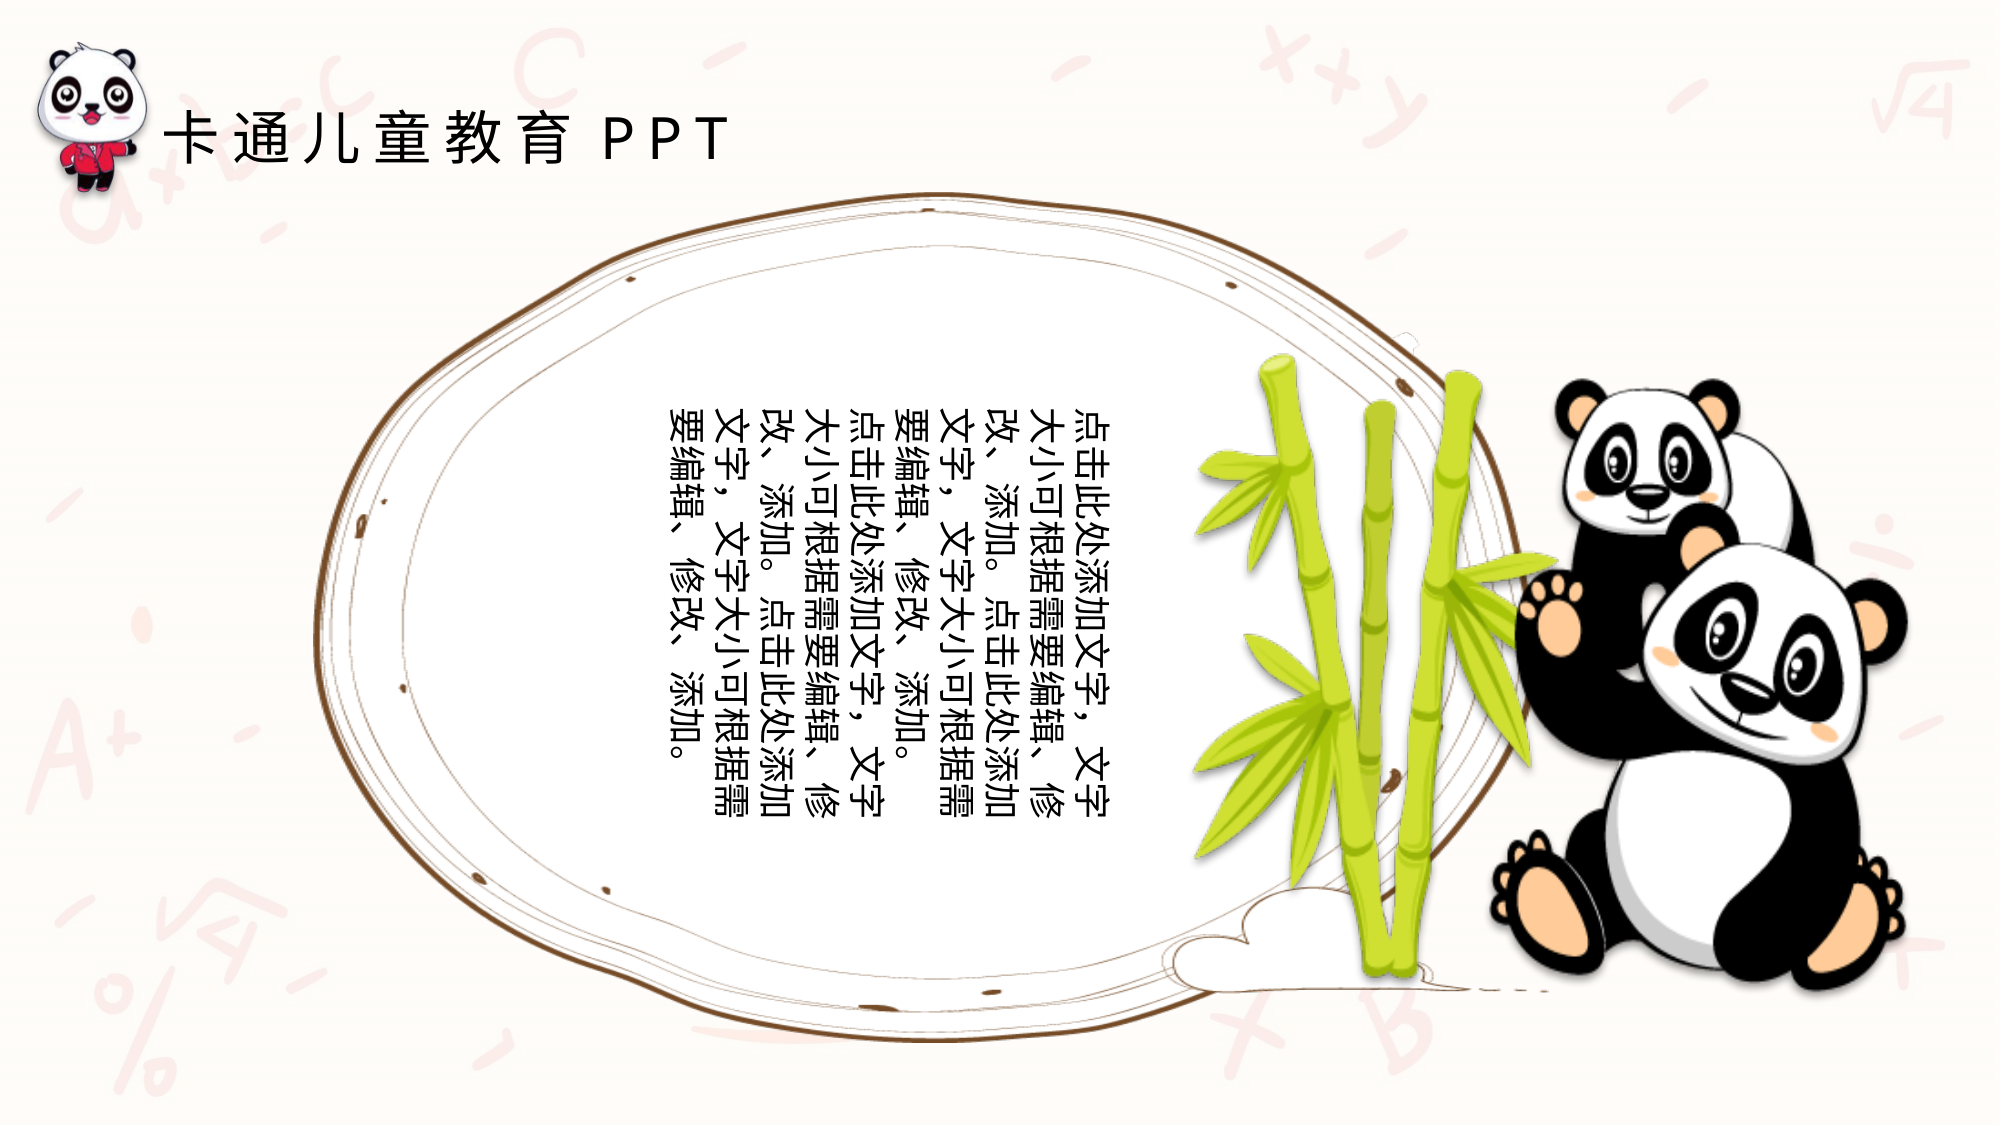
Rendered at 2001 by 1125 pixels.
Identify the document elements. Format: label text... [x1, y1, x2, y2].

text_box 卡通儿童教育PPT [153, 94, 759, 179]
picture [313, 192, 1910, 1043]
picture [33, 31, 153, 196]
